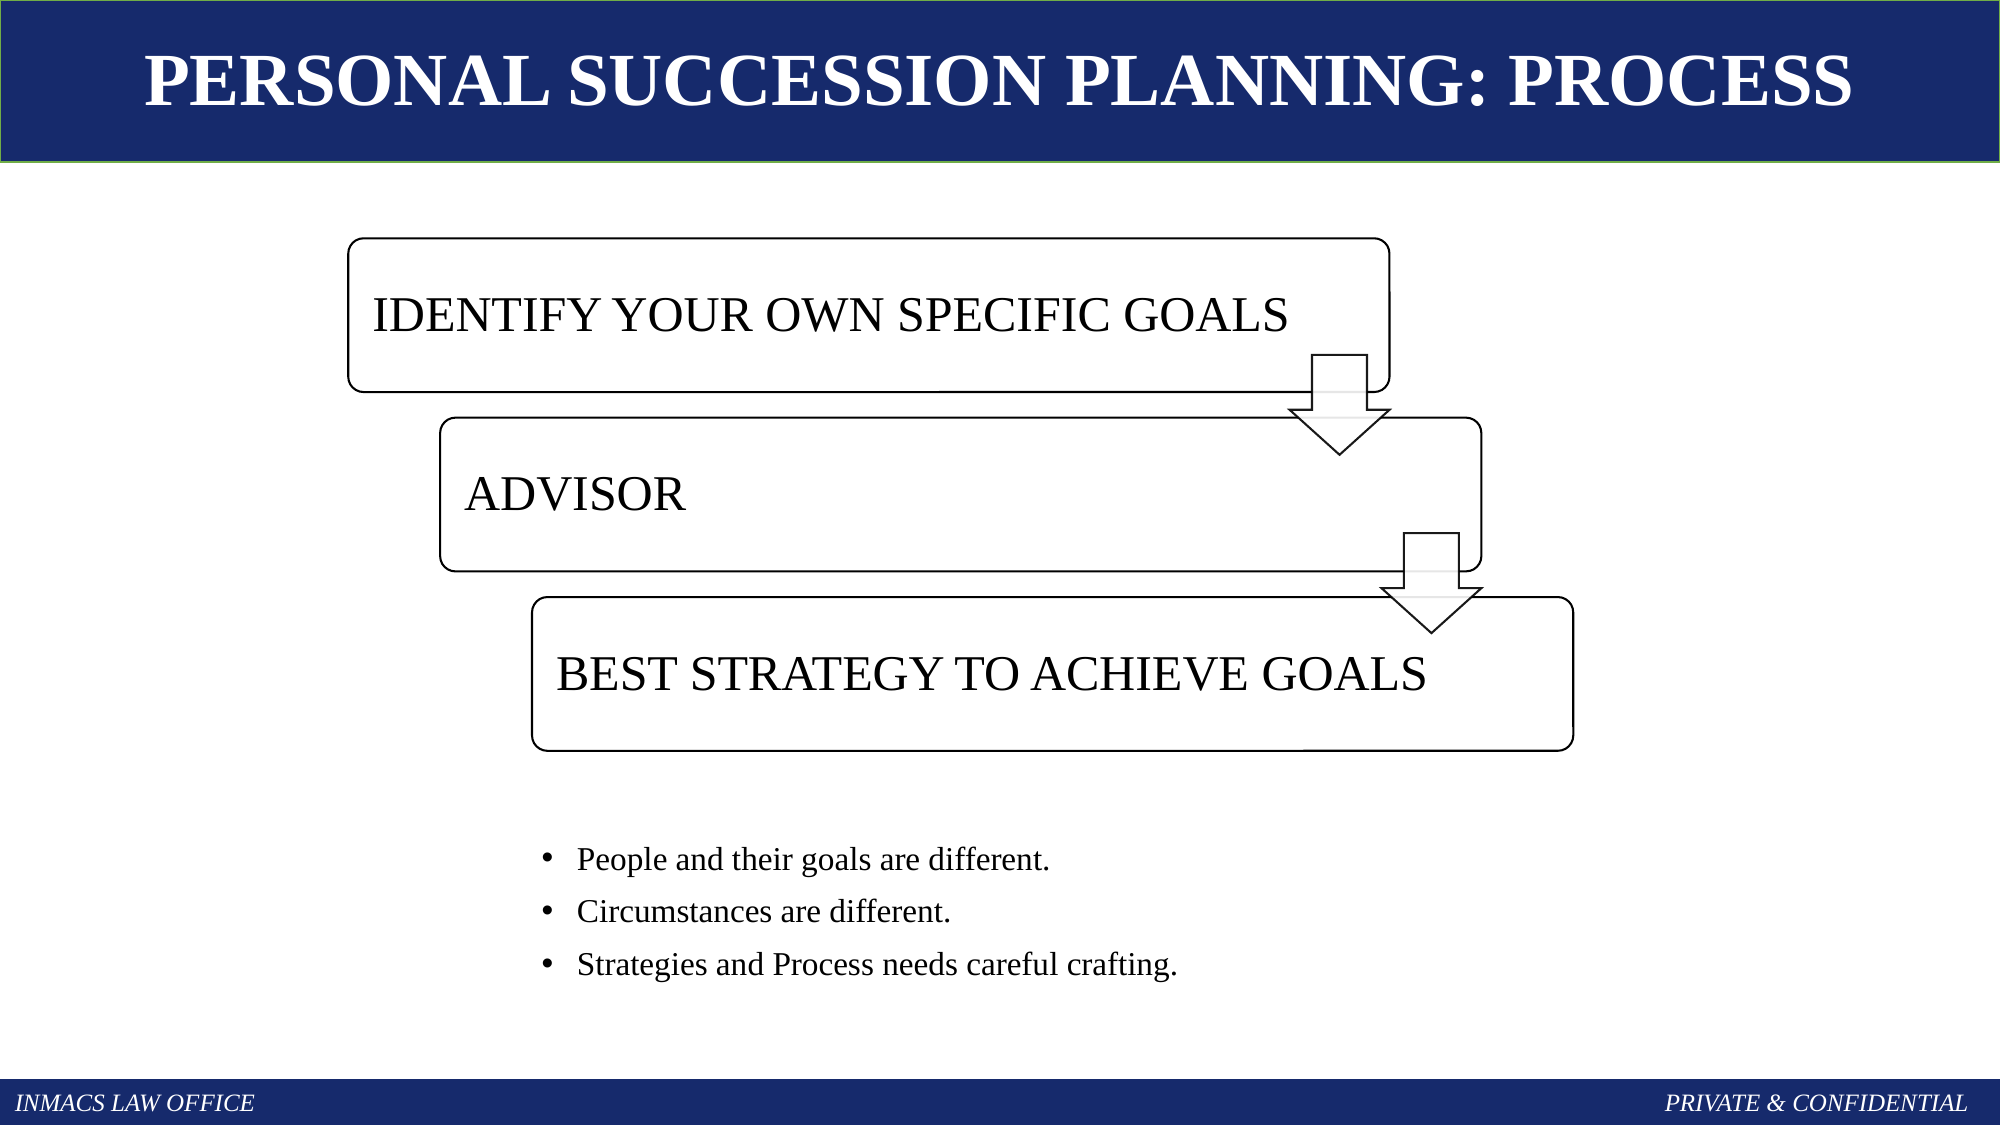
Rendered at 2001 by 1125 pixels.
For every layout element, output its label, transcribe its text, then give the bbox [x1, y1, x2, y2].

text_box INMACS LAW OFFICE PRIVATE & CONFIDENTIAL [0, 1079, 2000, 1125]
list People and their goals are different. Circumstances are different. Strategies and Process needs careful crafting. [526, 163, 1955, 1000]
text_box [348, 238, 1574, 751]
text_box PERSONAL SUCCESSION PLANNING: PROCESS [0, 0, 2000, 163]
